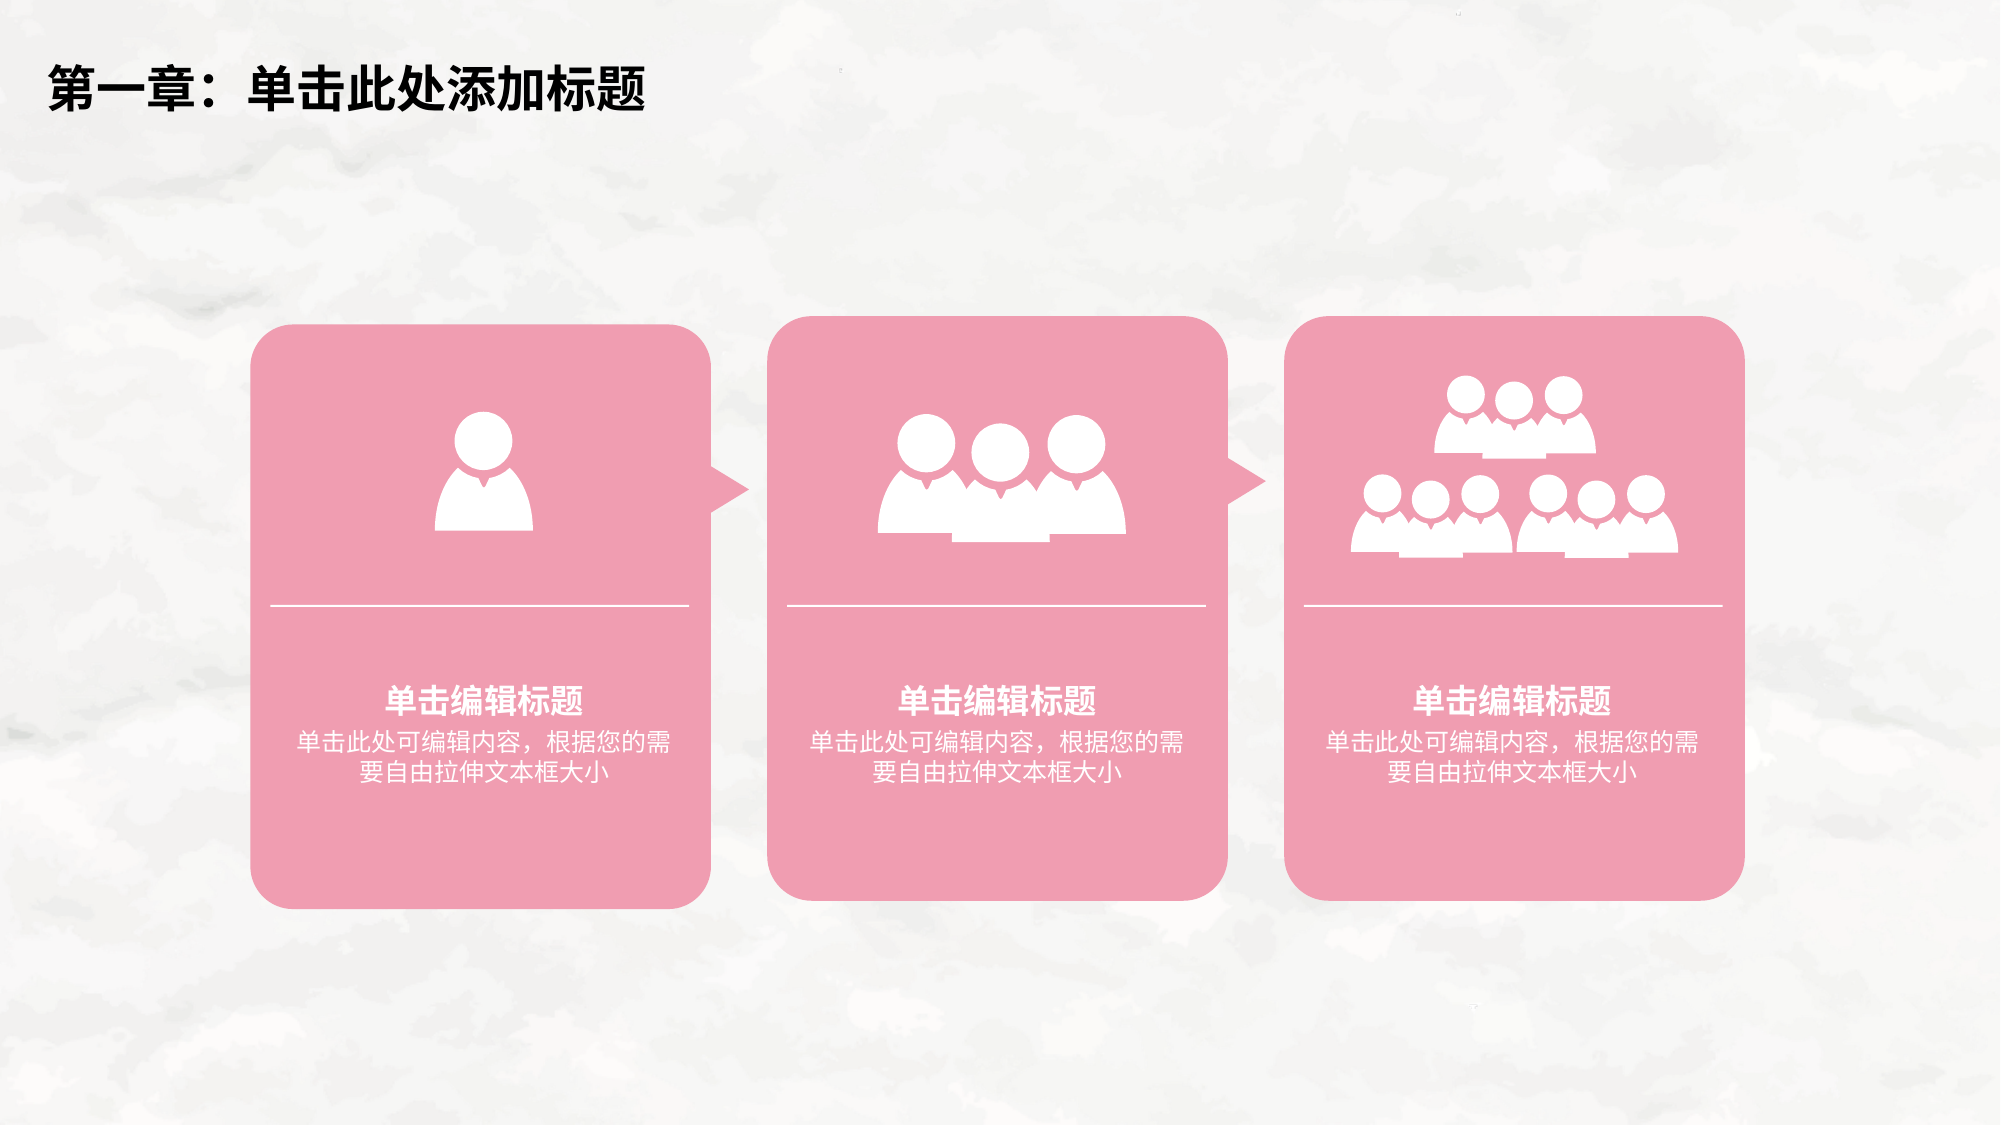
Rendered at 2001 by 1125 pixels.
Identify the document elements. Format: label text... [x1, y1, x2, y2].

text_box [434, 467, 533, 531]
text_box 单击编辑标题 [292, 679, 676, 720]
text_box [877, 470, 966, 533]
text_box [1037, 471, 1126, 534]
text_box 第一章：单击此处添加标题 [31, 50, 688, 125]
text_box [951, 479, 1050, 543]
text_box 单击编辑标题 [805, 679, 1189, 720]
text_box [454, 411, 513, 471]
picture [0, 0, 2001, 1125]
text_box 单击此处可编辑内容，根据您的需要自由拉伸文本框大小 [292, 726, 676, 787]
text_box [897, 414, 956, 473]
text_box [971, 423, 1030, 482]
text_box [767, 316, 1266, 901]
text_box 单击此处可编辑内容，根据您的需要自由拉伸文本框大小 [1321, 726, 1704, 787]
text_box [1350, 375, 1679, 558]
text_box 单击编辑标题 [1320, 679, 1704, 720]
text_box [249, 323, 751, 911]
text_box [1047, 415, 1106, 474]
text_box 单击此处可编辑内容，根据您的需要自由拉伸文本框大小 [805, 726, 1189, 787]
text_box [1283, 315, 1746, 902]
